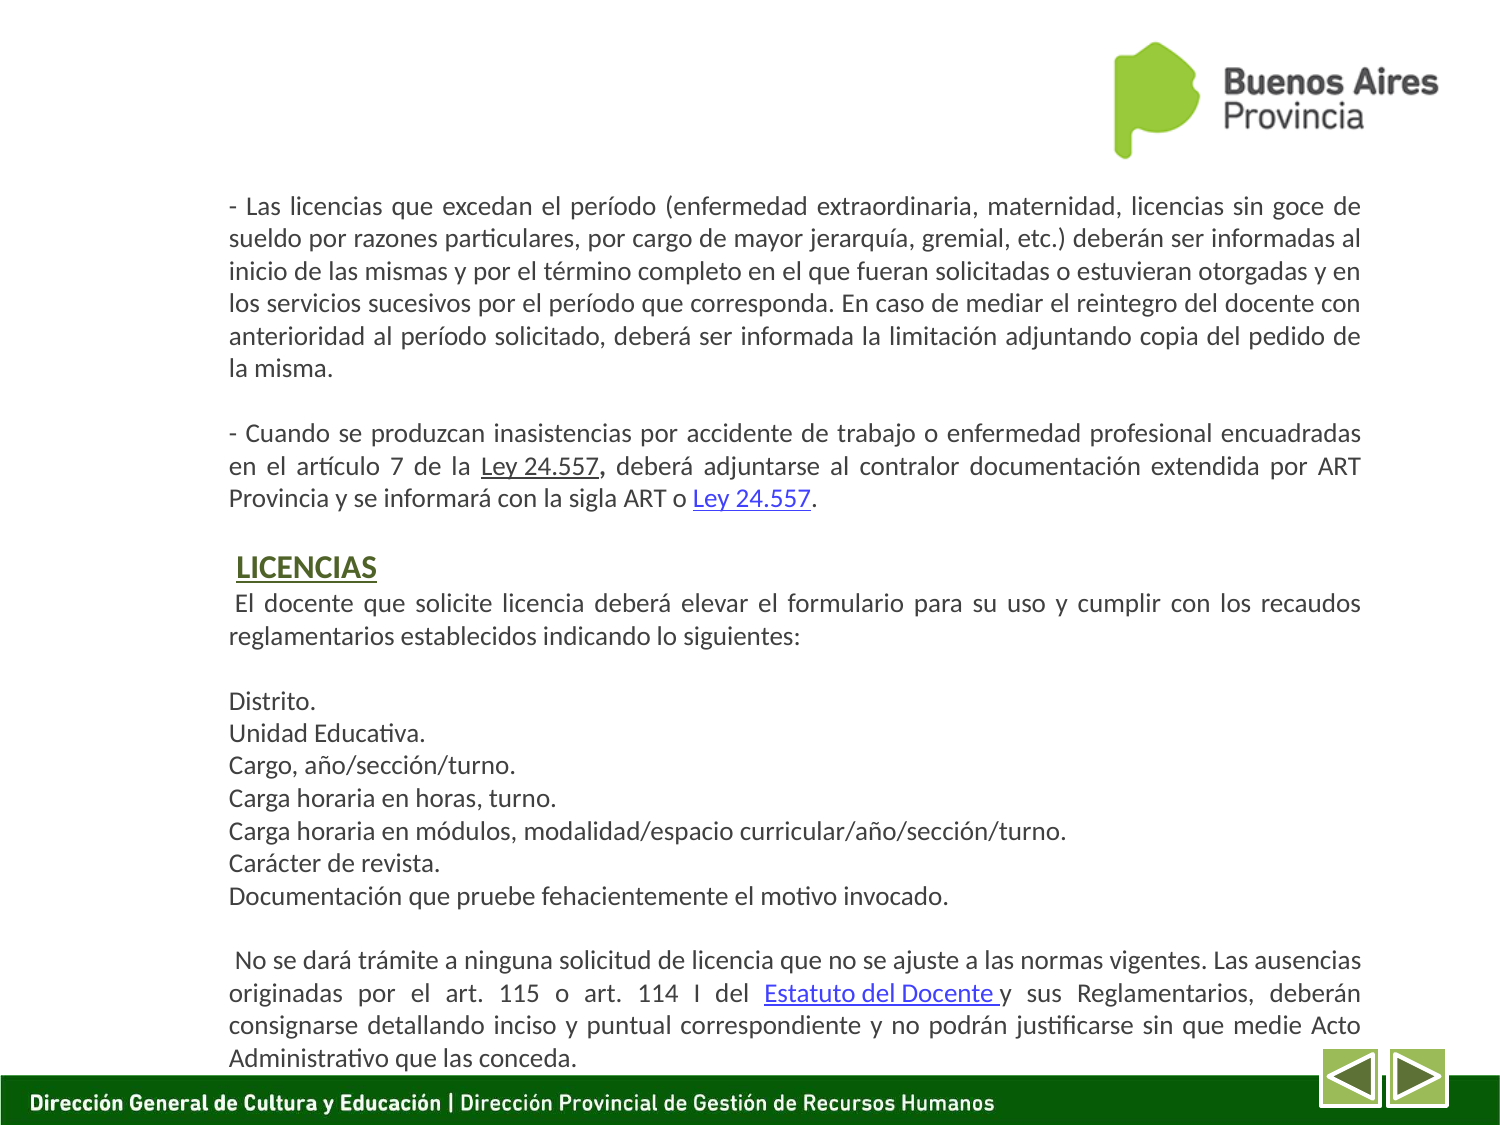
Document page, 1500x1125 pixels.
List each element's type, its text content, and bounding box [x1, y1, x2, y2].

text_box [1386, 1045, 1449, 1073]
picture [1104, 30, 1448, 169]
picture [0, 1074, 1500, 1125]
text_box - Las licencias que excedan el período (enfermedad extraordinaria, maternidad, licencias sin goce de sueldo por razones particulares, por cargo de mayor jerarquía, gremial, etc.) deberán ser informadas al inicio de las mismas y por el término completo en el que fueran solicitadas o estuvieran otorgadas y en los servicios sucesivos por el período que corresponda. En caso de mediar el reintegro del docente con anterioridad al período solicitado, deberá ser informada la limitación adjuntando copia del pedido de la misma. - Cuando se produzcan inasistencias por accidente de trabajo o enfermedad profesional encuadradas en el artículo 7 de la Ley 24.557, deberá adjuntarse al contralor documentación extendida por ART Provincia y se informará con la sigla ART o Ley 24.557. LICENCIAS El docente que solicite licencia deberá elevar el formulario para su uso y cumplir con los recaudos reglamentarios establecidos indicando lo siguientes: Distrito. Unidad Educativa. Cargo, año/sección/turno. Carga horaria en horas, turno. Carga horaria en módulos, modalidad/espacio curricular/año/sección/turno. Carácter de revista. Documentación que pruebe fehacientemente el motivo invocado. No se dará trámite a ninguna solicitud de licencia que no se ajuste a las normas vigentes. Las ausencias originadas por el art. 115 o art. 114 I del Estatuto del Docente y sus Reglamentarios, deberán consignarse detallando inciso y puntual correspondiente y no podrán justificarse sin que medie Acto Administrativo que las conceda. [214, 180, 1376, 1073]
text_box [1376, 1045, 1382, 1073]
